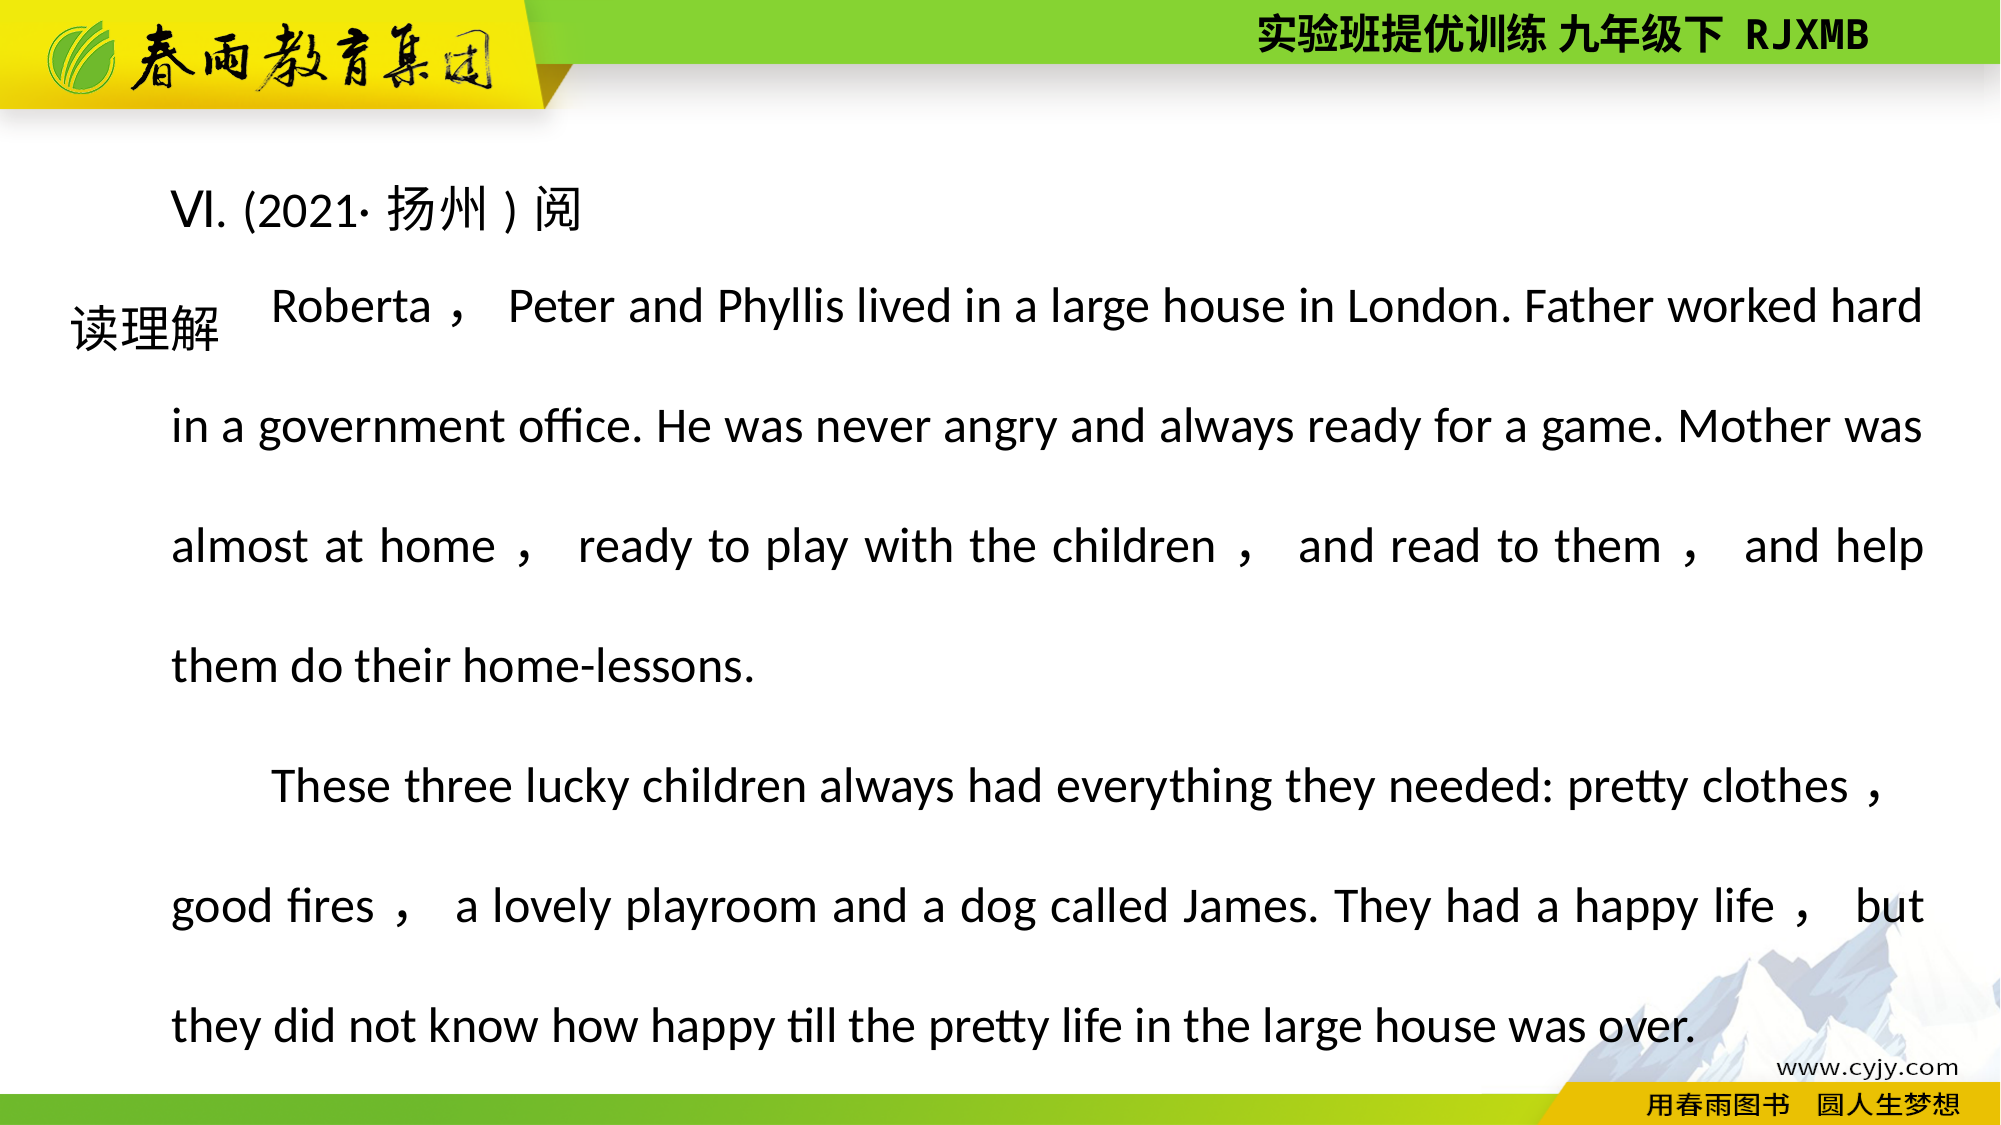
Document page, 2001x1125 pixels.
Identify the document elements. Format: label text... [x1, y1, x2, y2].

picture [0, 0, 2001, 1125]
text_box Roberta，Peter and Phyllis lived in a large house in London. Father worked hard in a government office. He was never angry and always ready for a game. Mother was almost at home，ready to play with the children，and read to them，and help them do their home-­lessons. These three lucky children always had everything they needed: pretty clothes，good fires，a lovely playroom and a dog called James. They had a happy life，but they did not know how happy till the pretty life in the large house was over. [156, 205, 1940, 1060]
text_box Ⅵ. (2021·扬州)阅读理解 [55, 110, 599, 246]
